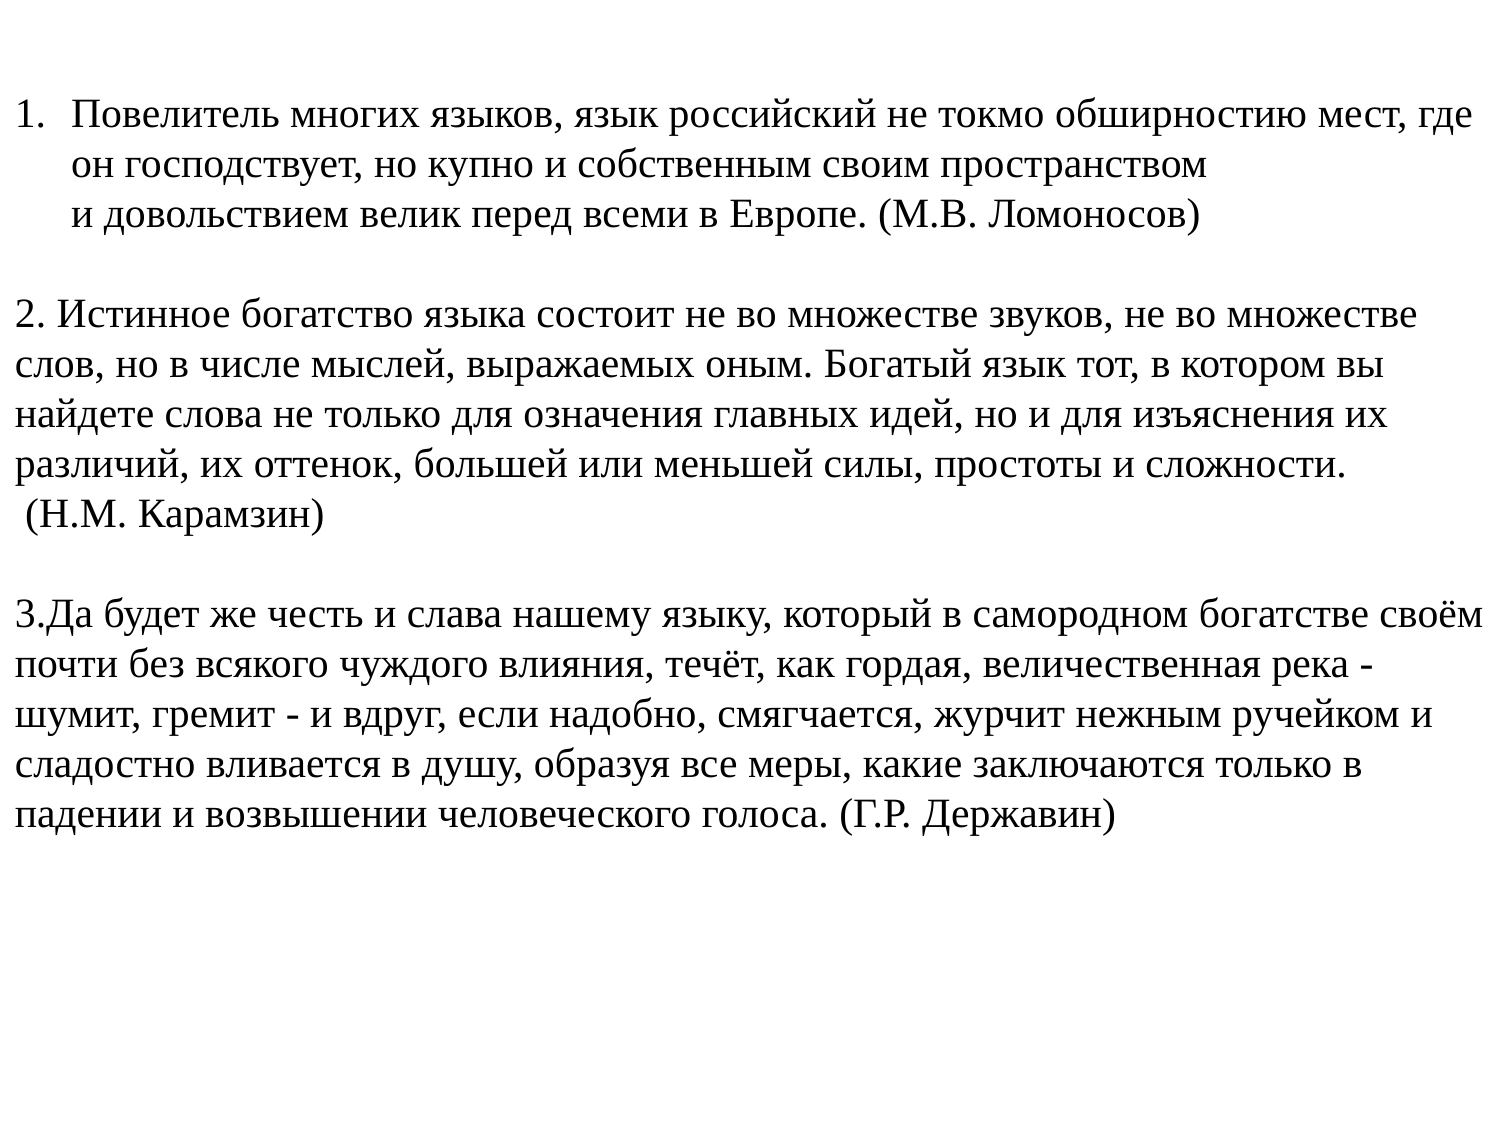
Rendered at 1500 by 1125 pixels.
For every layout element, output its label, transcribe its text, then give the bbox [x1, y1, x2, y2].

text_box Повелитель многих языков, язык российский не токмо обширностию мест, где он господствует, но купно и собственным своим пространством и довольствием велик перед всеми в Европе. (М.В. Ломоносов) 2. Истинное богатство языка состоит не во множестве звуков, не во множестве слов, но в числе мыслей, выражаемых оным. Богатый язык тот, в котором вы найдете слова не только для означения главных идей, но и для изъяснения их различий, их оттенок, большей или меньшей силы, простоты и сложности. (Н.М. Карамзин) 3.Да будет же честь и слава нашему языку, который в самородном богатстве своём почти без всякого чуждого влияния, течёт, как гордая, величественная река - шумит, гремит - и вдруг, если надобно, смягчается, журчит нежным ручейком и сладостно вливается в душу, образуя все меры, какие заключаются только в падении и возвышении человеческого голоса. (Г.Р. Державин) [0, 78, 1500, 889]
